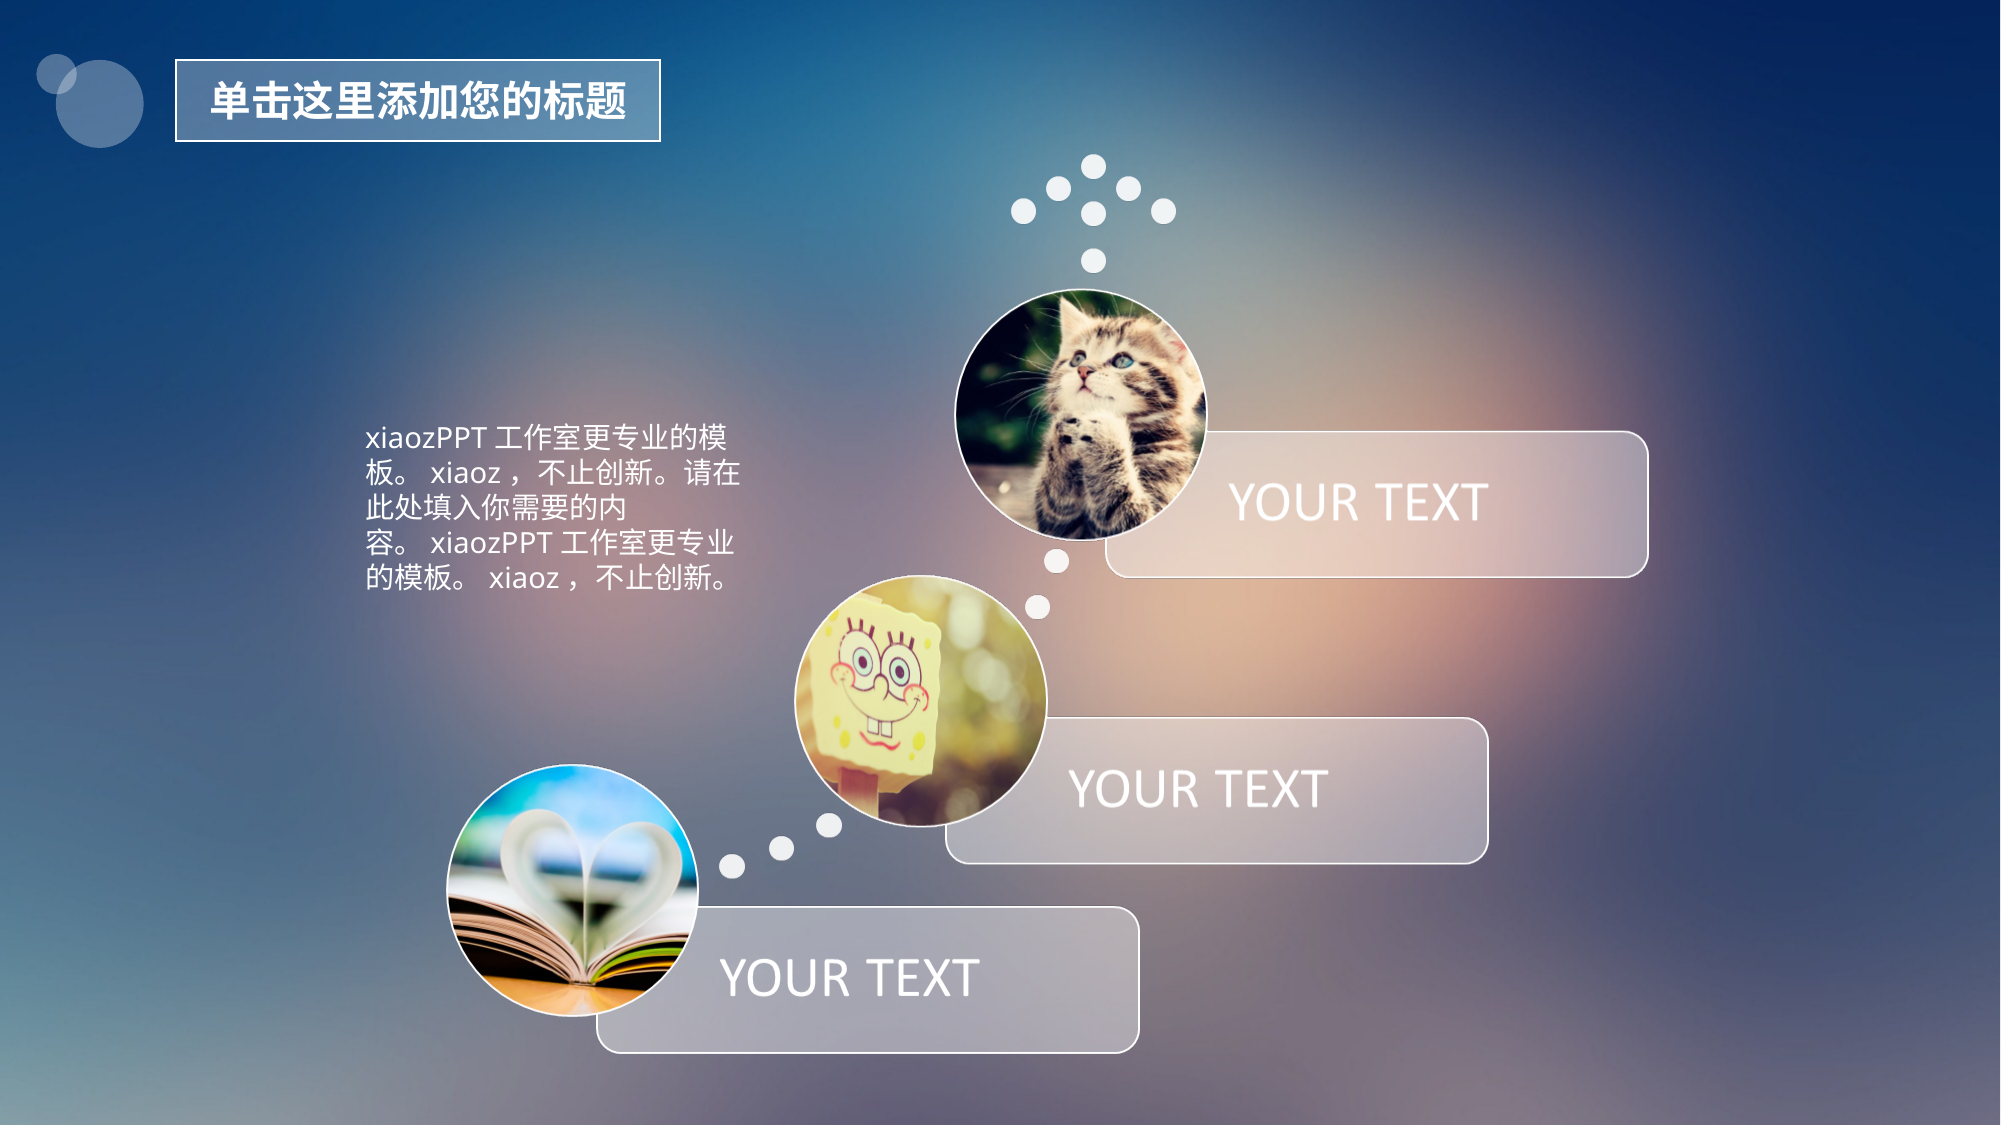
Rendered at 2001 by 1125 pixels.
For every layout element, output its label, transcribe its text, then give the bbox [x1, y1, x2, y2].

text_box [175, 133, 227, 142]
text_box 单击这里添加您的标题 [161, 67, 675, 133]
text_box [36, 53, 144, 149]
text_box [175, 59, 661, 67]
picture [0, 0, 2001, 1125]
